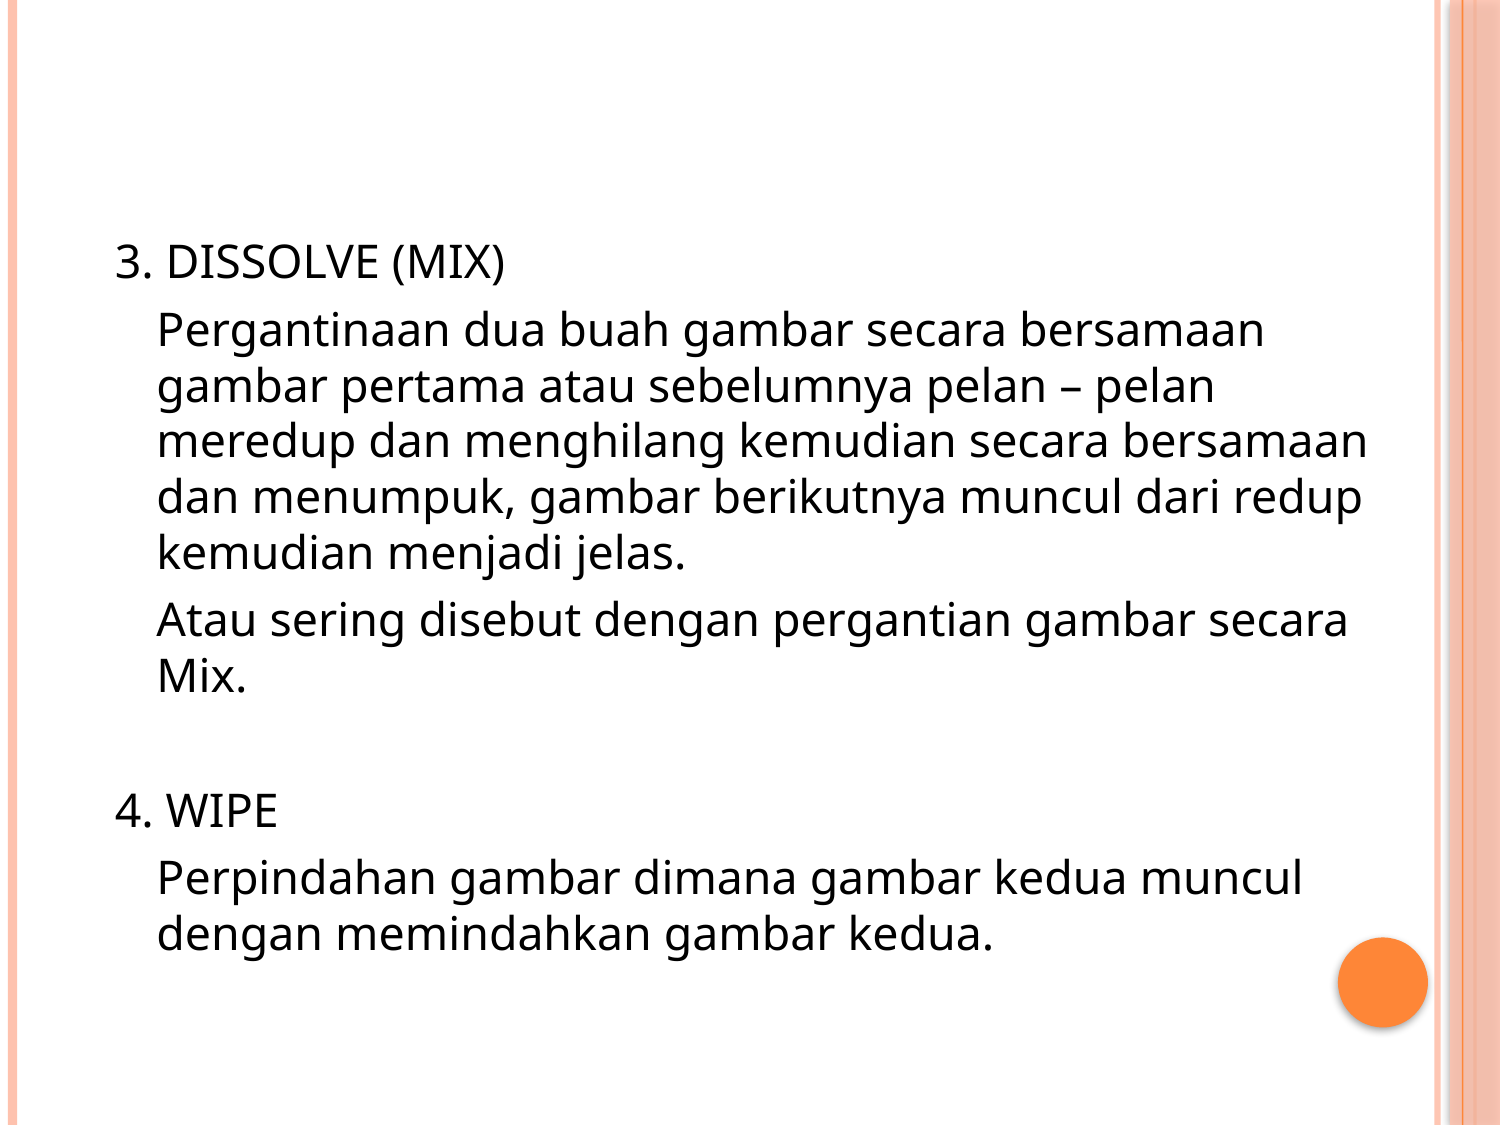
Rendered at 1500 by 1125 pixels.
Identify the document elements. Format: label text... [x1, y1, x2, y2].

list 3. DISSOLVE (MIX) Pergantinaan dua buah gambar secara bersamaan gambar pertama atau sebelumnya pelan – pelan meredup dan menghilang kemudian secara bersamaan dan menumpuk, gambar berikutnya muncul dari redup kemudian menjadi jelas. Atau sering disebut dengan pergantian gambar secara Mix. 4. WIPE Perpindahan gambar dimana gambar kedua muncul dengan memindahkan gambar kedua. [99, 224, 1400, 975]
